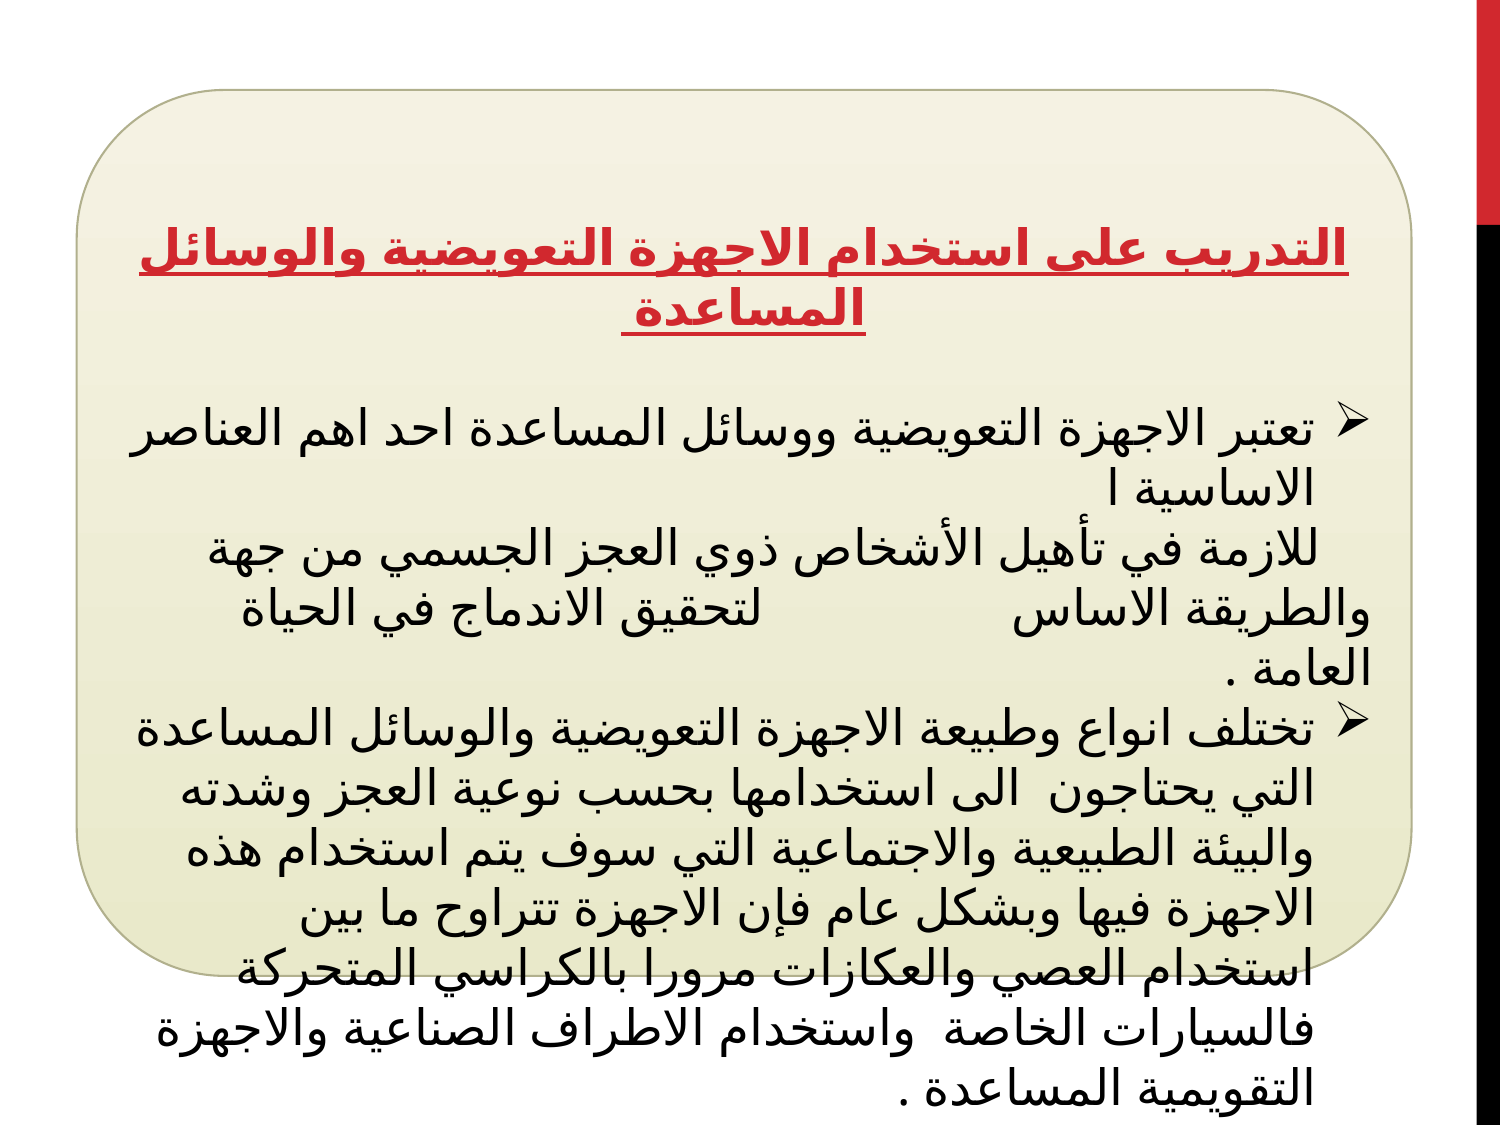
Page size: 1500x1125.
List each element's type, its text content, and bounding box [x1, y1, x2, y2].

text_box التدريب على استخدام الاجهزة التعويضية والوسائل المساعدة تعتبر الاجهزة التعويضية ووسائل المساعدة احد اهم العناصر الاساسية ا للازمة في تأهيل الأشخاص ذوي العجز الجسمي من جهة والطريقة الاساس لتحقيق الاندماج في الحياة العامة . تختلف انواع وطبيعة الاجهزة التعويضية والوسائل المساعدة التي يحتاجون الى استخدامها بحسب نوعية العجز وشدته والبيئة الطبيعية والاجتماعية التي سوف يتم استخدام هذه الاجهزة فيها وبشكل عام فإن الاجهزة تتراوح ما بين استخدام العصي والعكازات مرورا بالكراسي المتحركة فالسيارات الخاصة واستخدام الاطراف الصناعية والاجهزة التقويمية المساعدة . [100, 208, 1388, 1125]
text_box [75, 88, 1413, 911]
